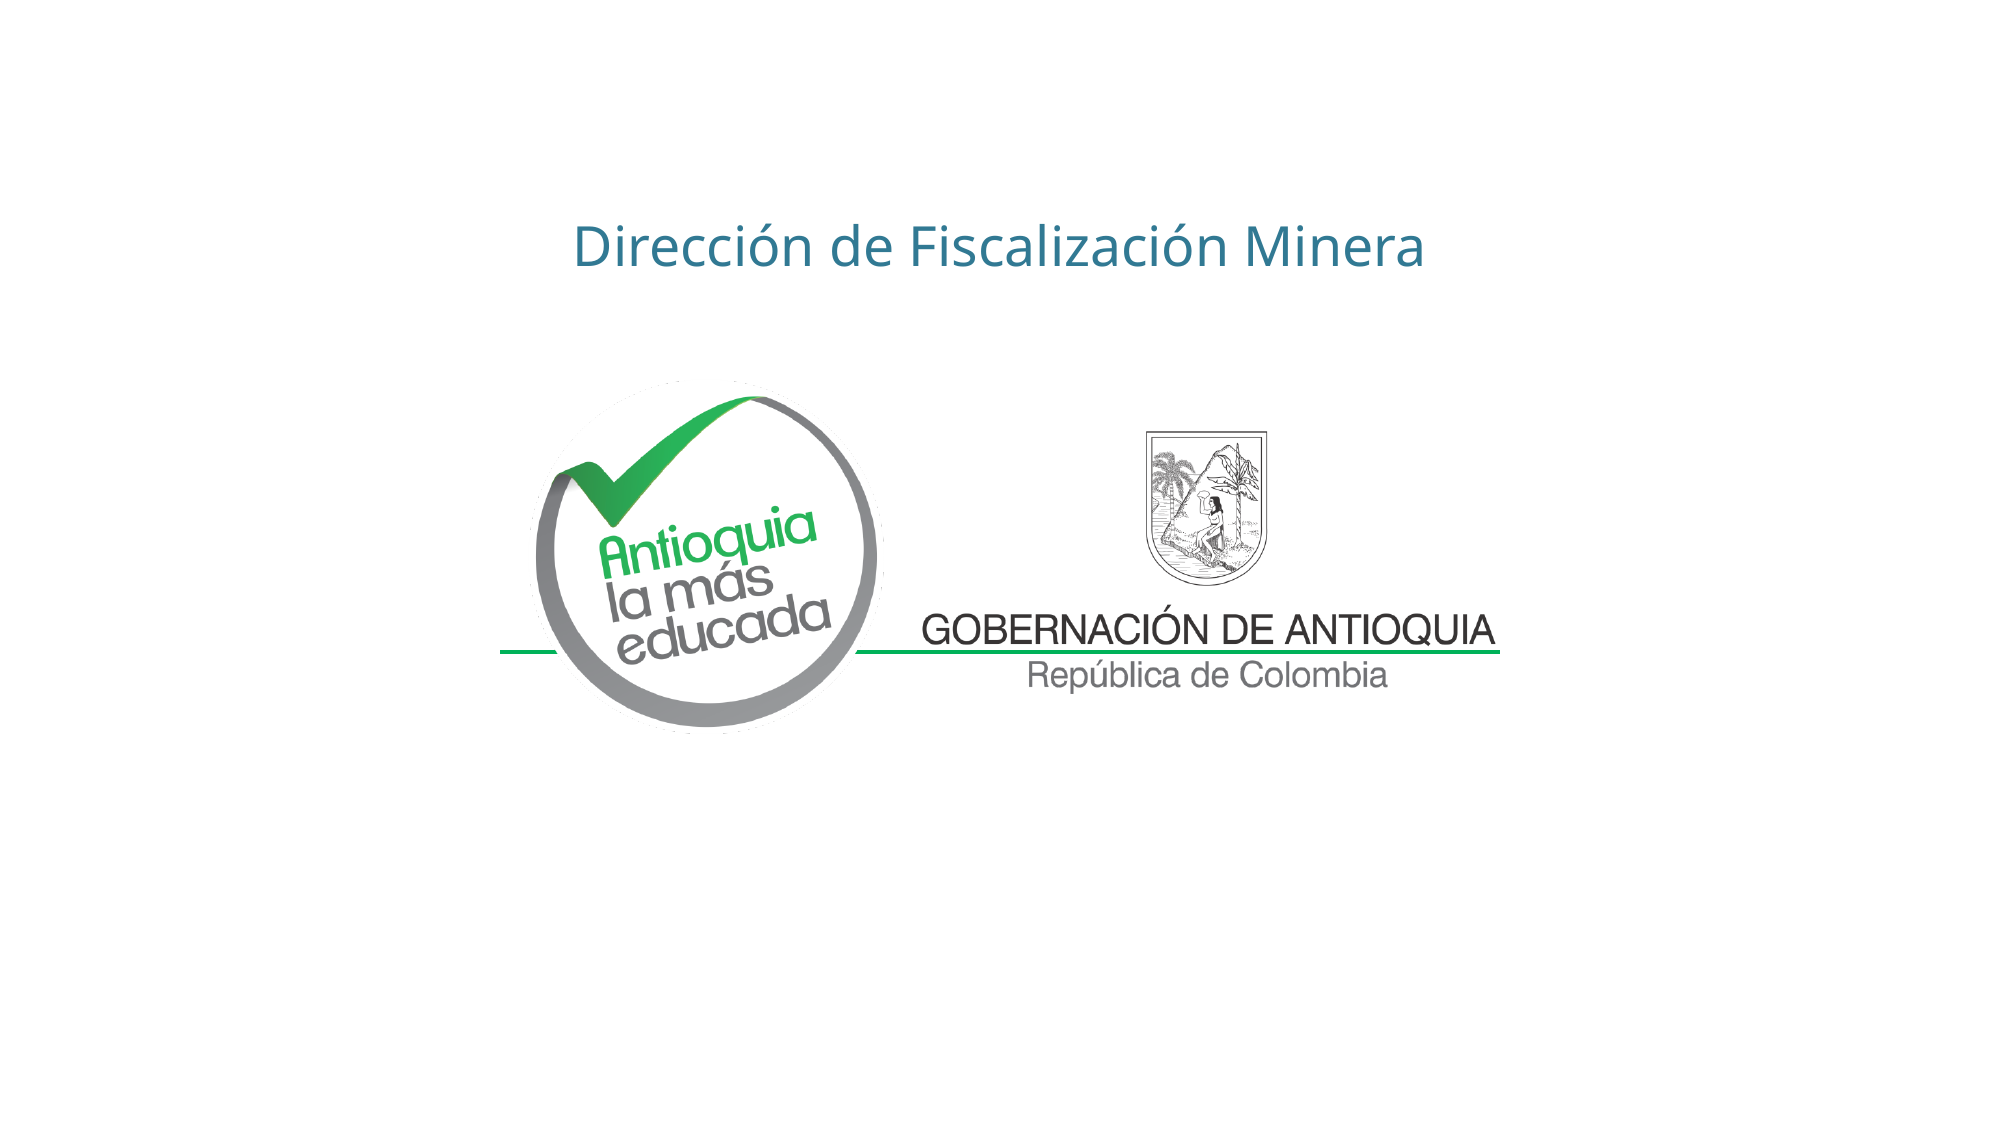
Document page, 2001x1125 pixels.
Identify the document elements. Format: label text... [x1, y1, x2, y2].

text_box [884, 647, 913, 657]
text_box [497, 647, 528, 657]
text_box Dirección de Fiscalización Minera [0, 211, 2000, 286]
picture [913, 431, 1502, 694]
picture [528, 379, 884, 734]
